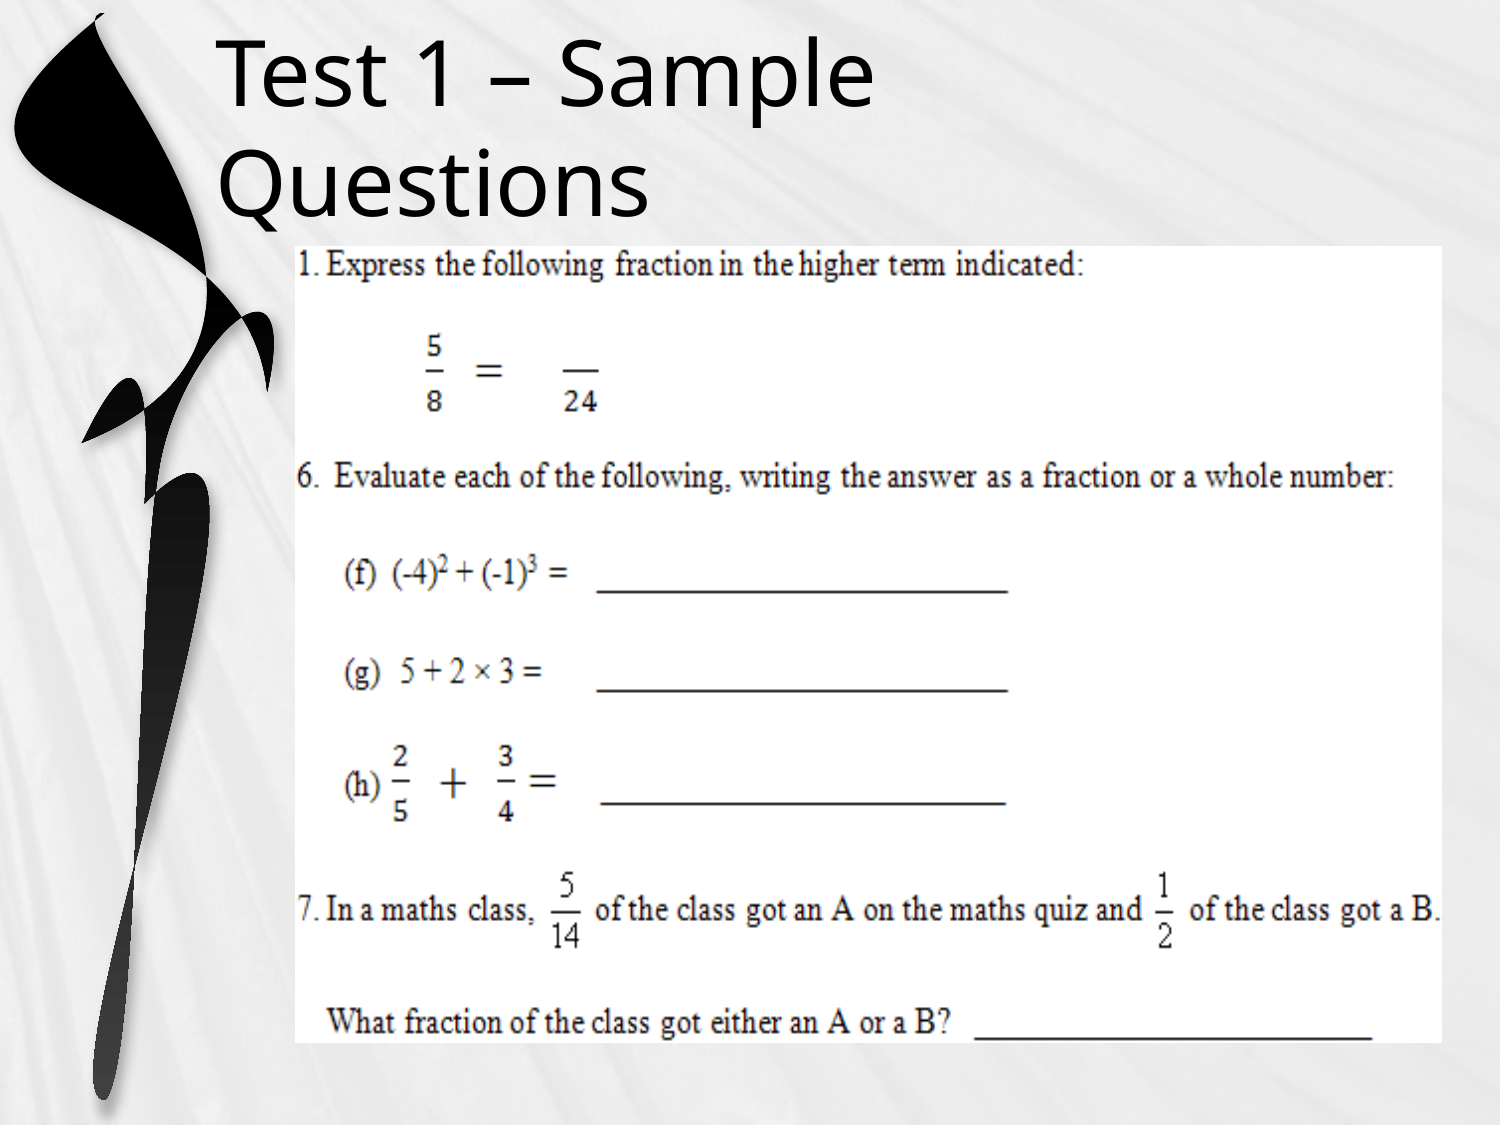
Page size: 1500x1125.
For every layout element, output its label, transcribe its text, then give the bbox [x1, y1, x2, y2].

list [295, 245, 1442, 1043]
title Test 1 – Sample Questions [200, 12, 1317, 238]
